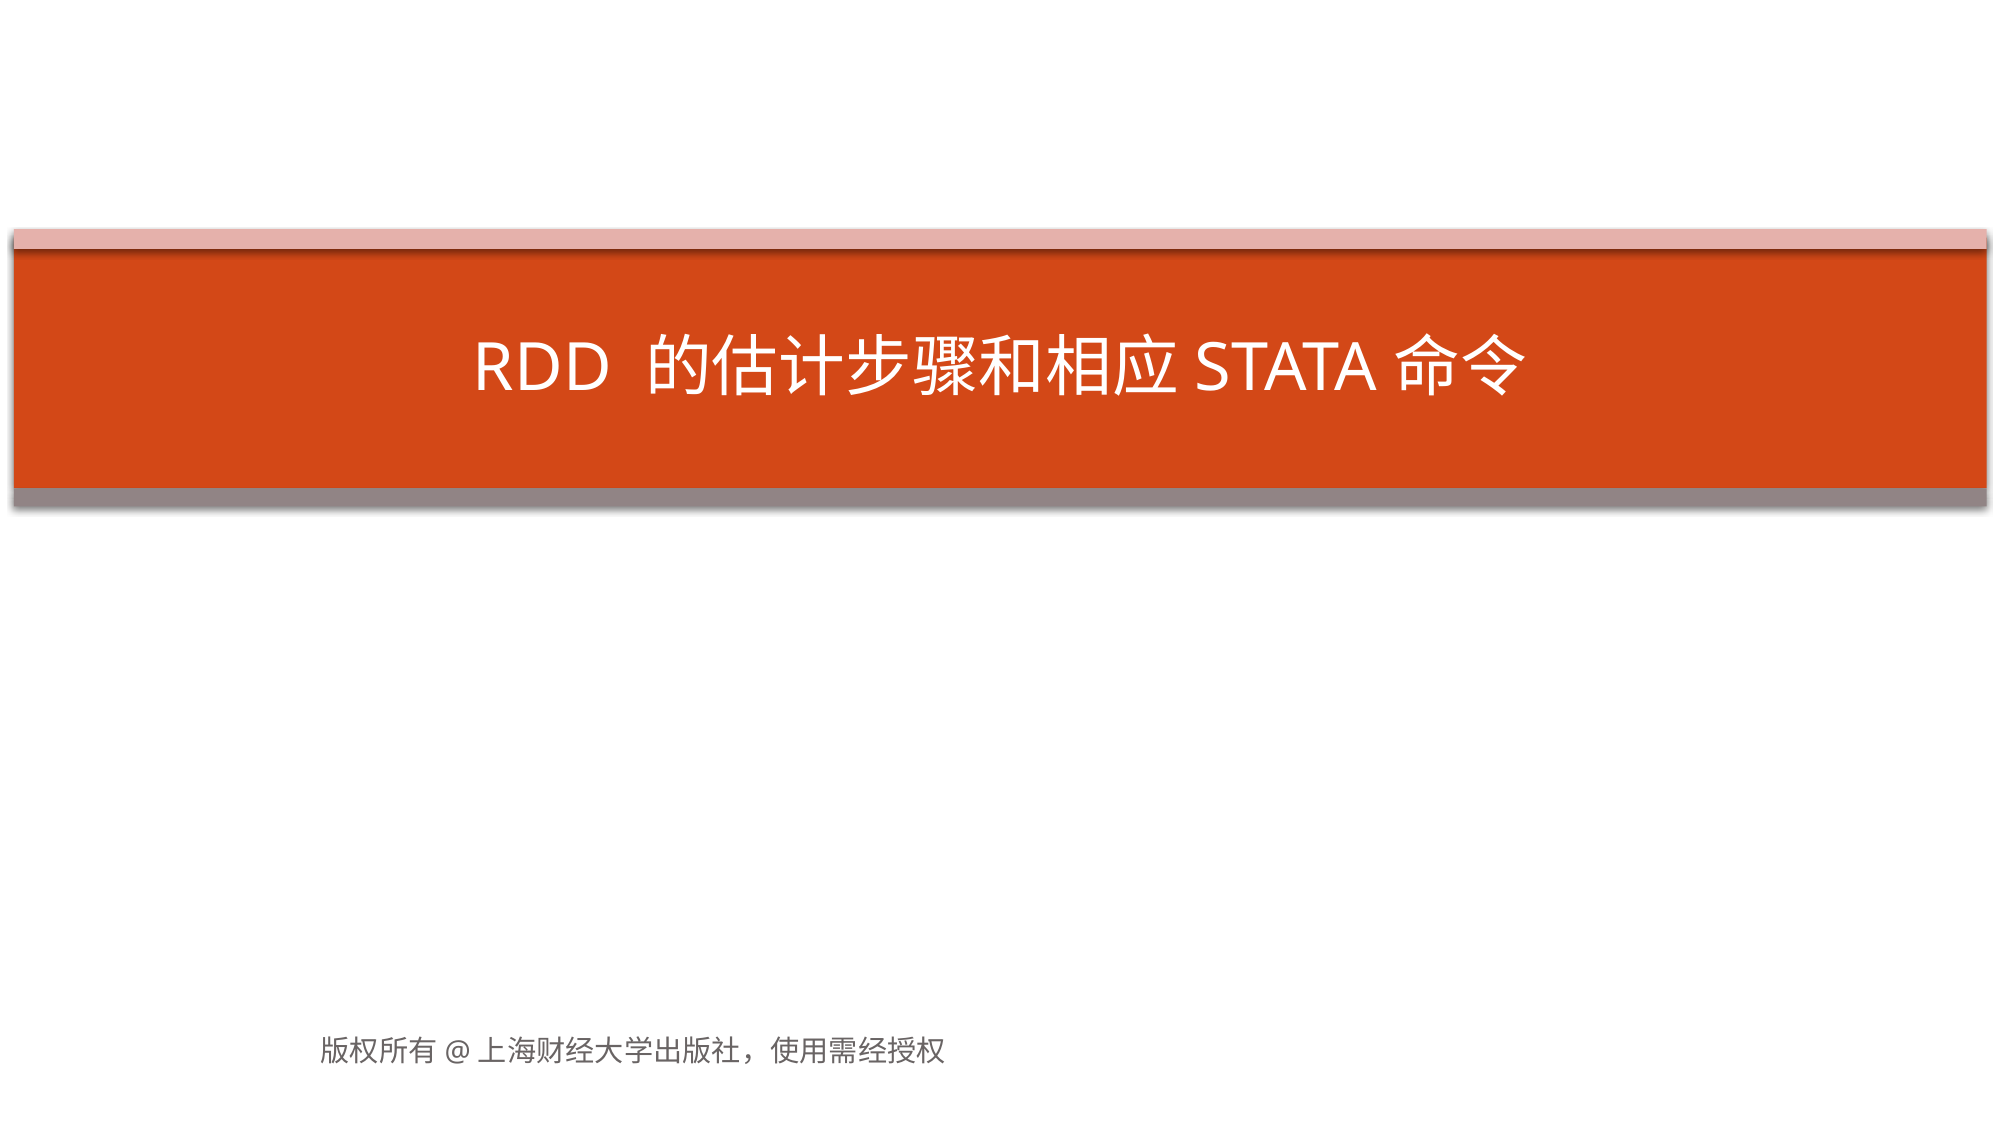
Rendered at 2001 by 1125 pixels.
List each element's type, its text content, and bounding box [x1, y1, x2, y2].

footer 版权所有@上海财经大学出版社，使用需经授权 [200, 1012, 1067, 1088]
title RDD 的估计步骤和相应STATA命令 [99, 247, 1900, 489]
